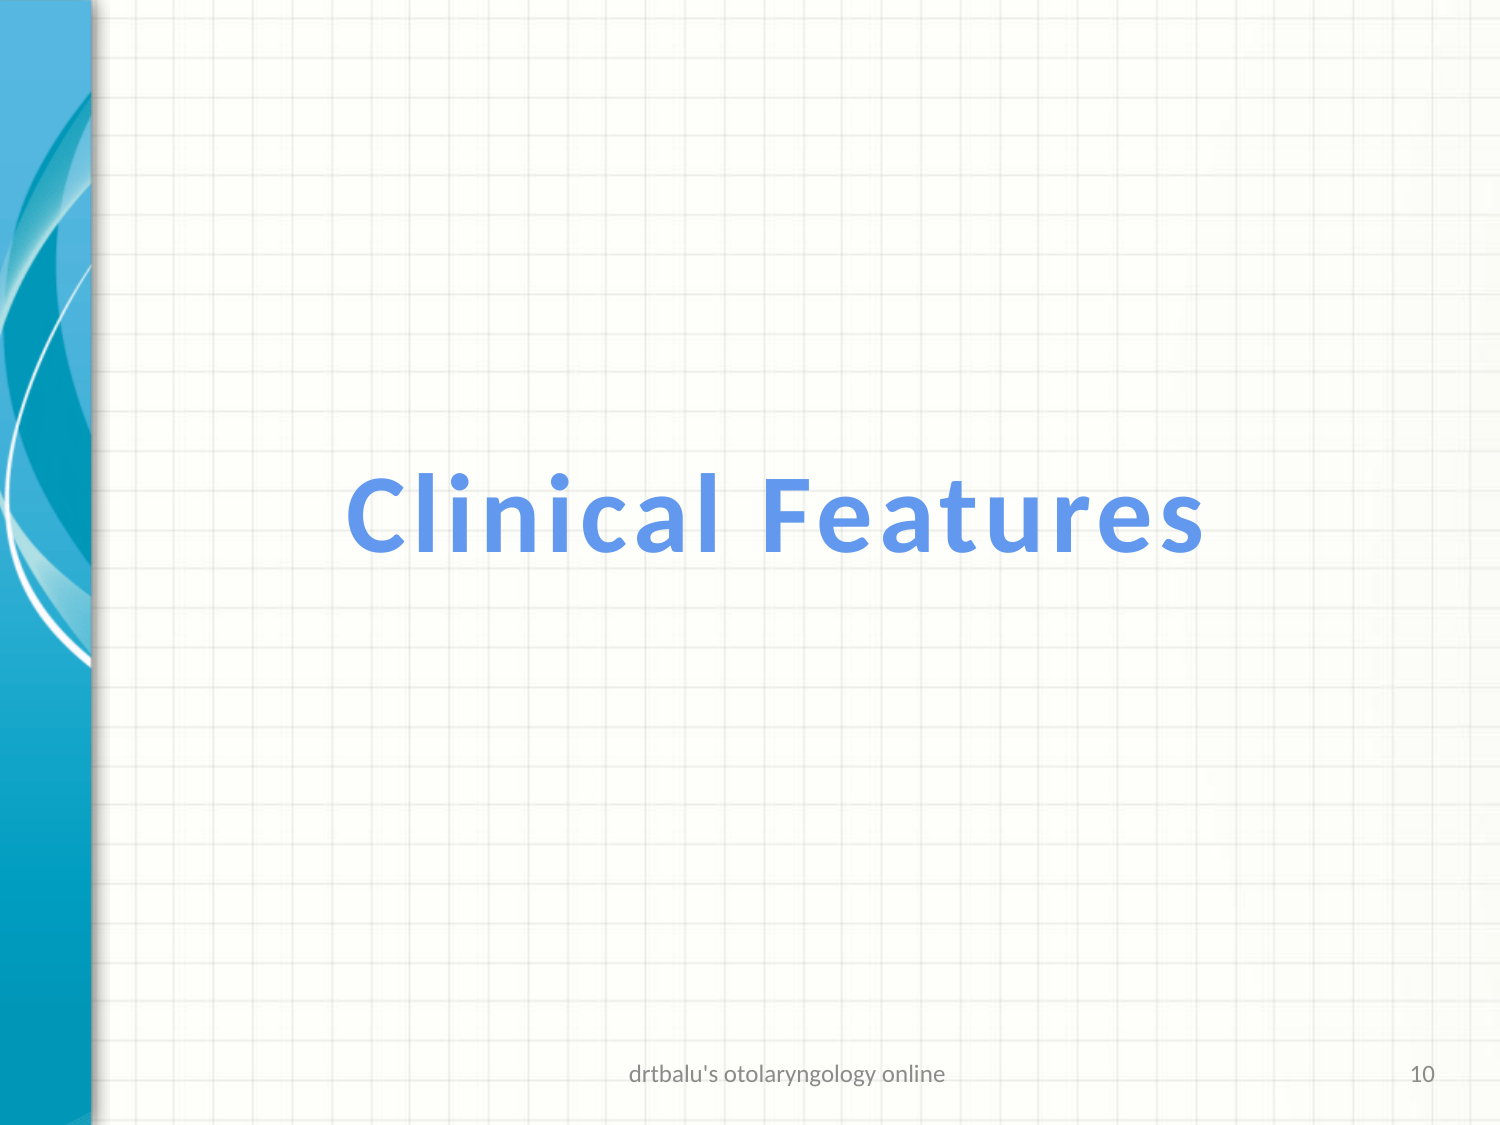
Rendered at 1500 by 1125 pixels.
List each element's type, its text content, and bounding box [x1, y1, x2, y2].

footer drtbalu's otolaryngology online [549, 1042, 1025, 1103]
text_box Clinical Features [331, 432, 1222, 583]
slide_number 10 [1100, 1042, 1450, 1103]
picture [0, 0, 1500, 1125]
